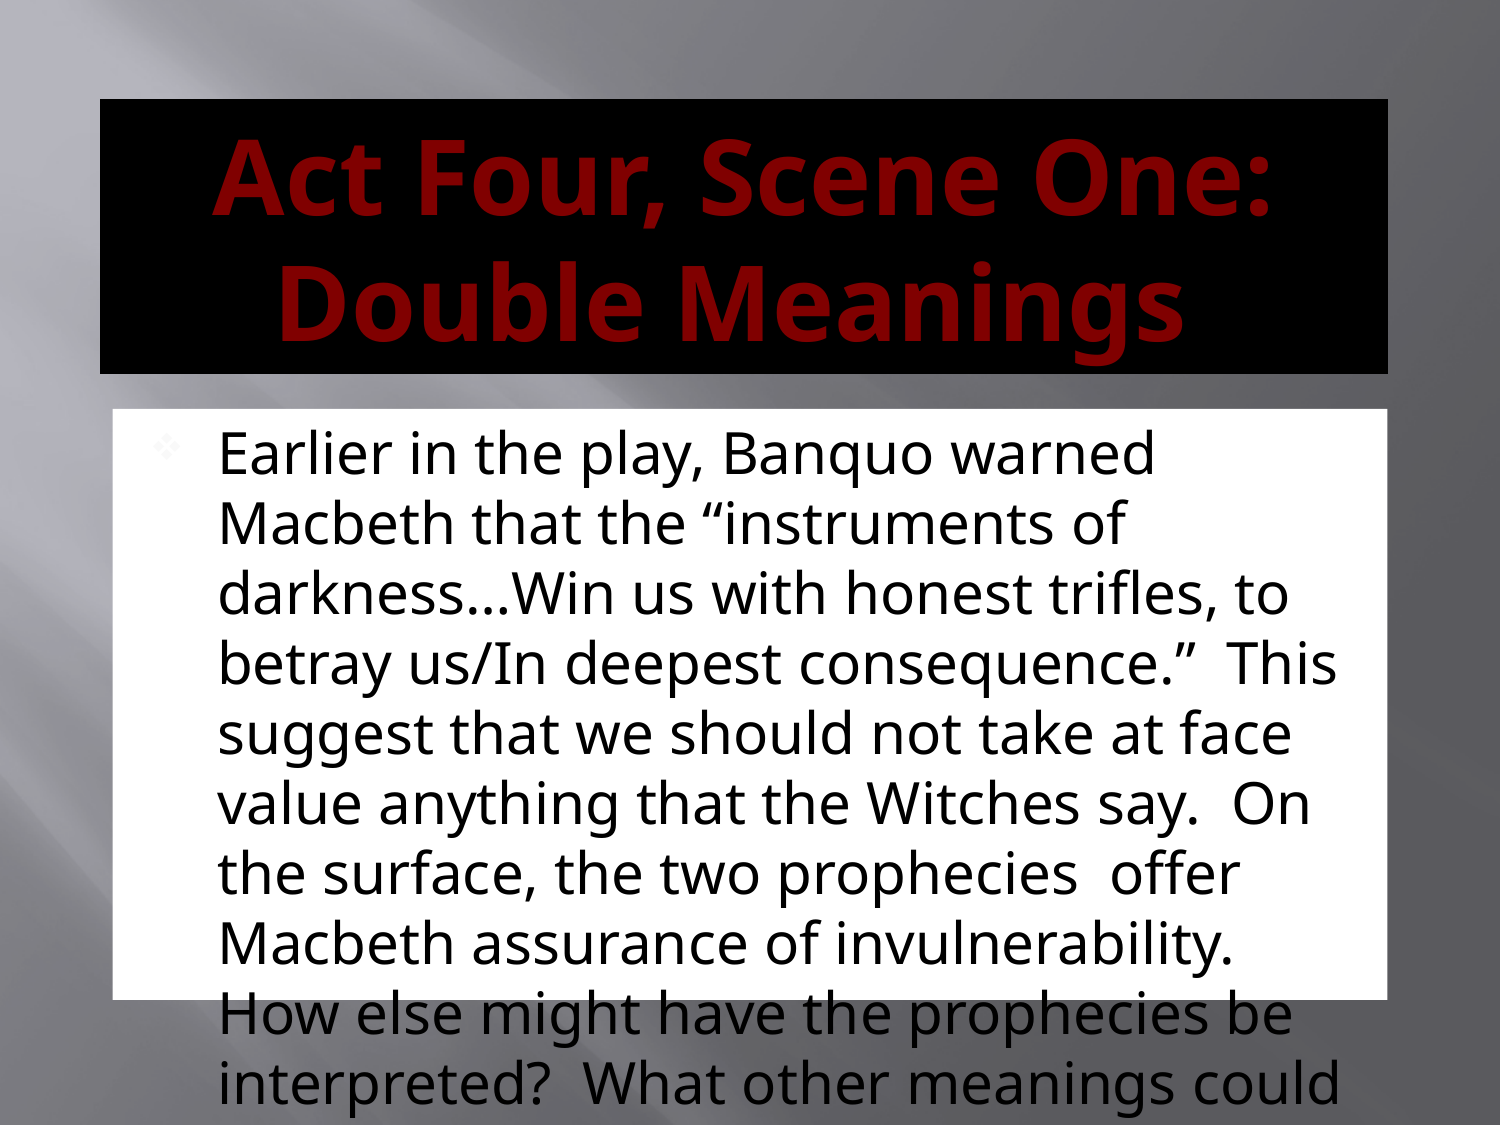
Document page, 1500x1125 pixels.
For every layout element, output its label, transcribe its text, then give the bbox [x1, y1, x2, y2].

title Act Four, Scene One: Double Meanings [100, 99, 1388, 374]
list Earlier in the play, Banquo warned Macbeth that the “instruments of darkness…Win us with honest trifles, to betray us/In deepest consequence.” This suggest that we should not take at face value anything that the Witches say. On the surface, the two prophecies offer Macbeth assurance of invulnerability. How else might have the prophecies be interpreted? What other meanings could the words have had? [112, 408, 1388, 1000]
